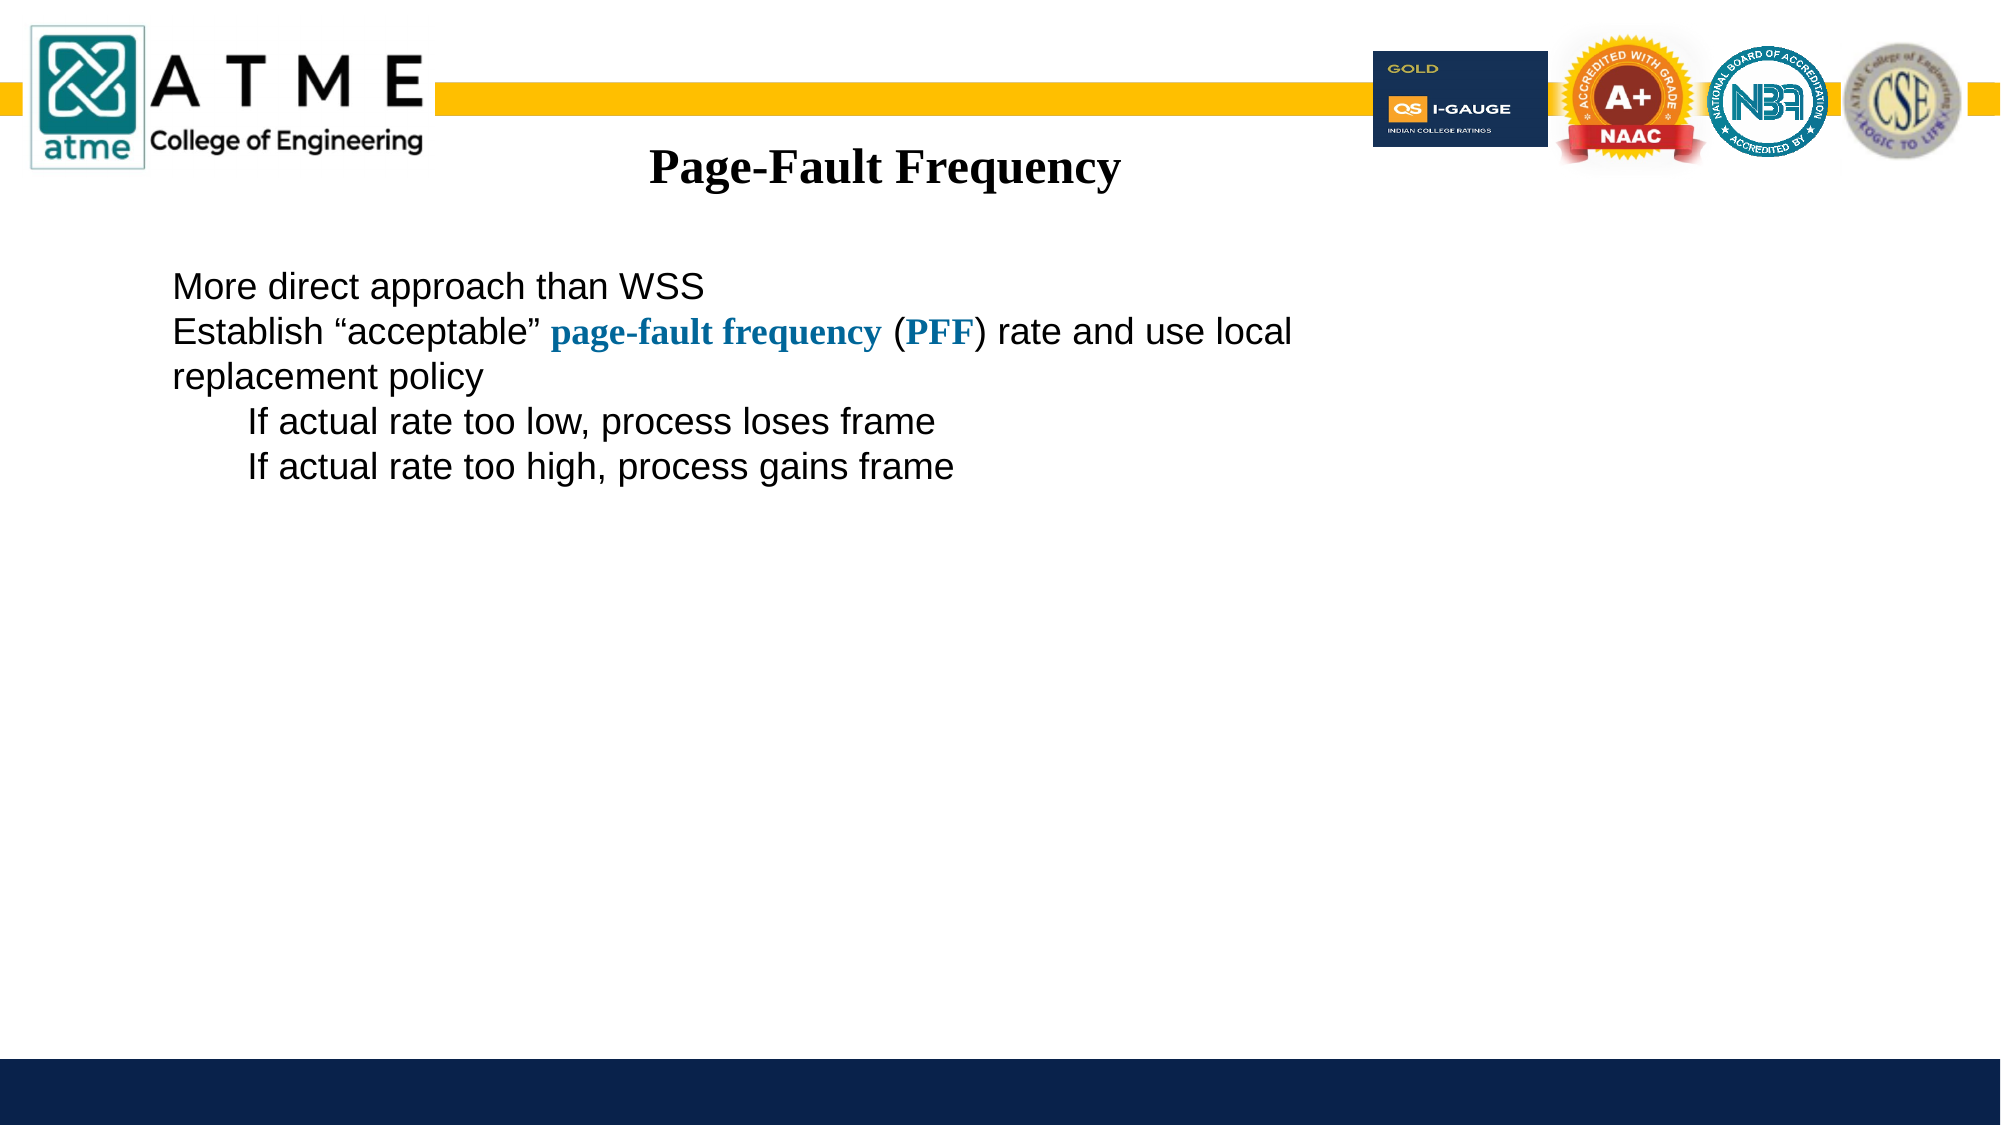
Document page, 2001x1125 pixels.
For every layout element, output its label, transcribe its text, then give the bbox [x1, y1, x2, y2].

picture [1373, 20, 1828, 125]
list More direct approach than WSS Establish “acceptable” page-fault frequency (PFF) rate and use local replacement policy If actual rate too low, process loses frame If actual rate too high, process gains frame [157, 254, 1399, 529]
title Page-Fault Frequency [634, 125, 1929, 221]
picture [1840, 26, 1968, 176]
picture [22, 15, 435, 178]
picture [0, 1059, 2001, 1125]
